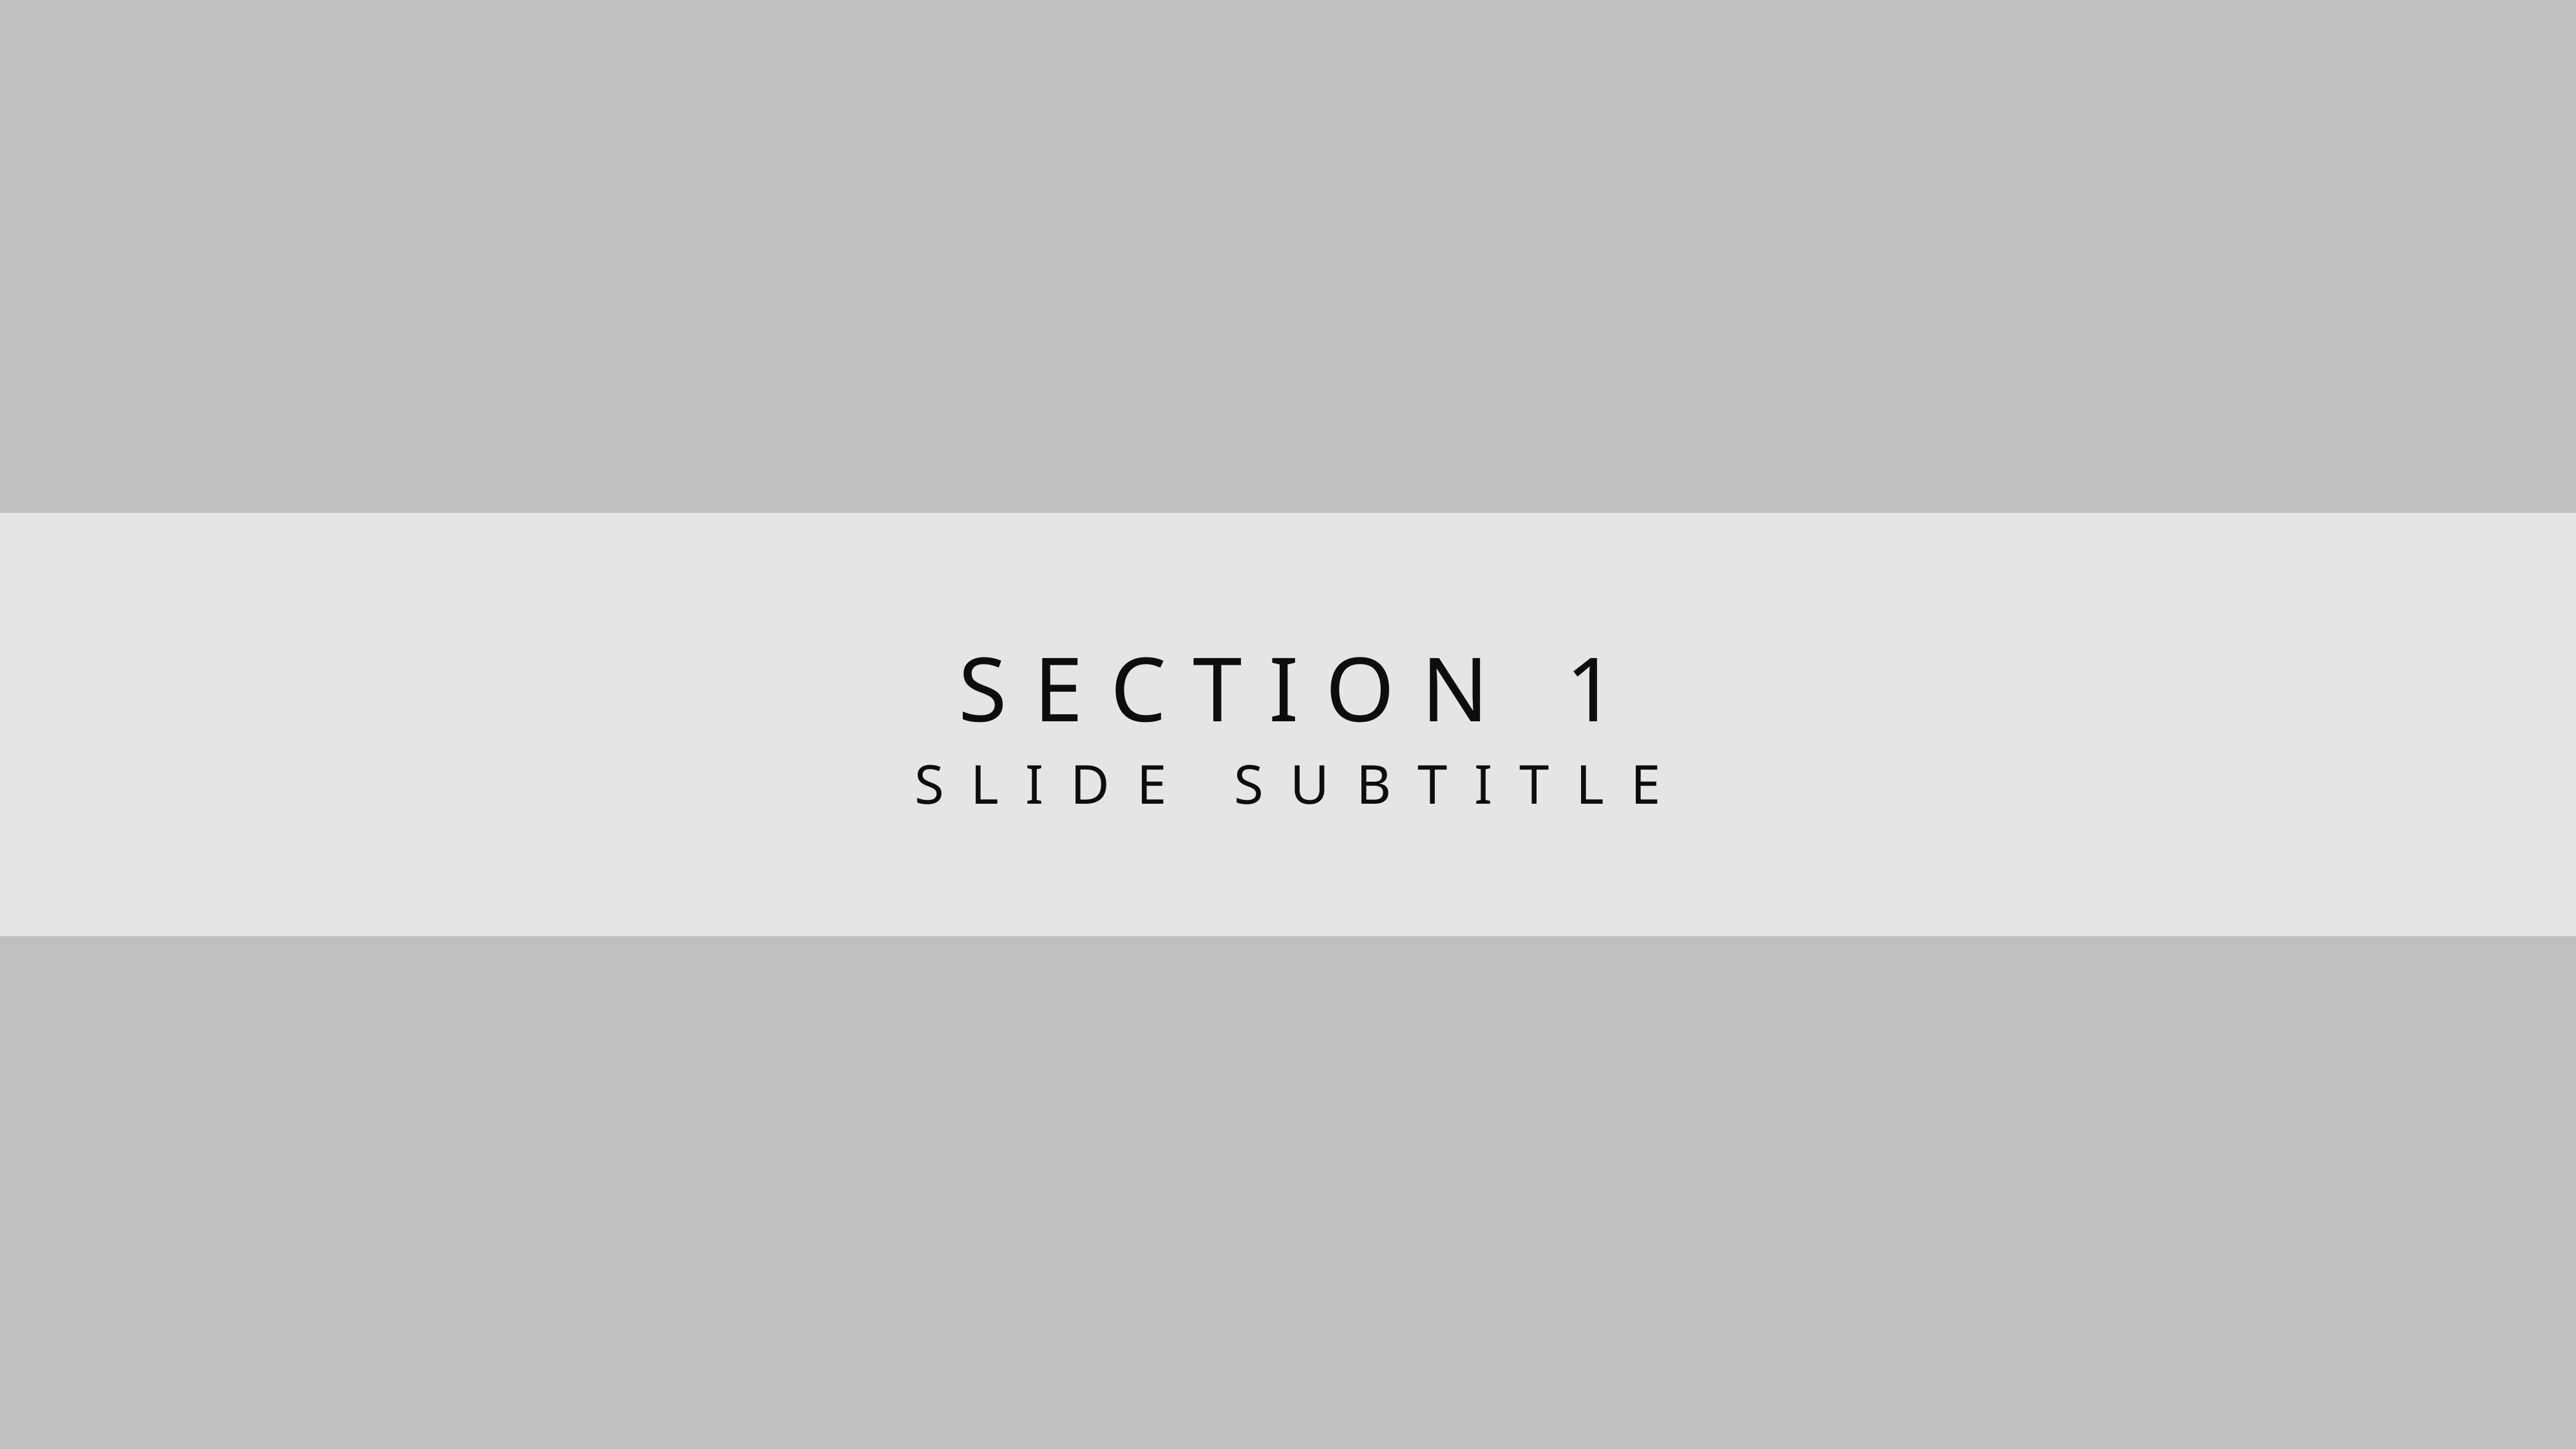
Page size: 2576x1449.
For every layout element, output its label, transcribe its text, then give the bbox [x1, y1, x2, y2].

text_box SECTION 1 [949, 629, 1627, 744]
text_box [0, 512, 2576, 937]
text_box SLIDE SUBTITLE [905, 745, 1671, 820]
